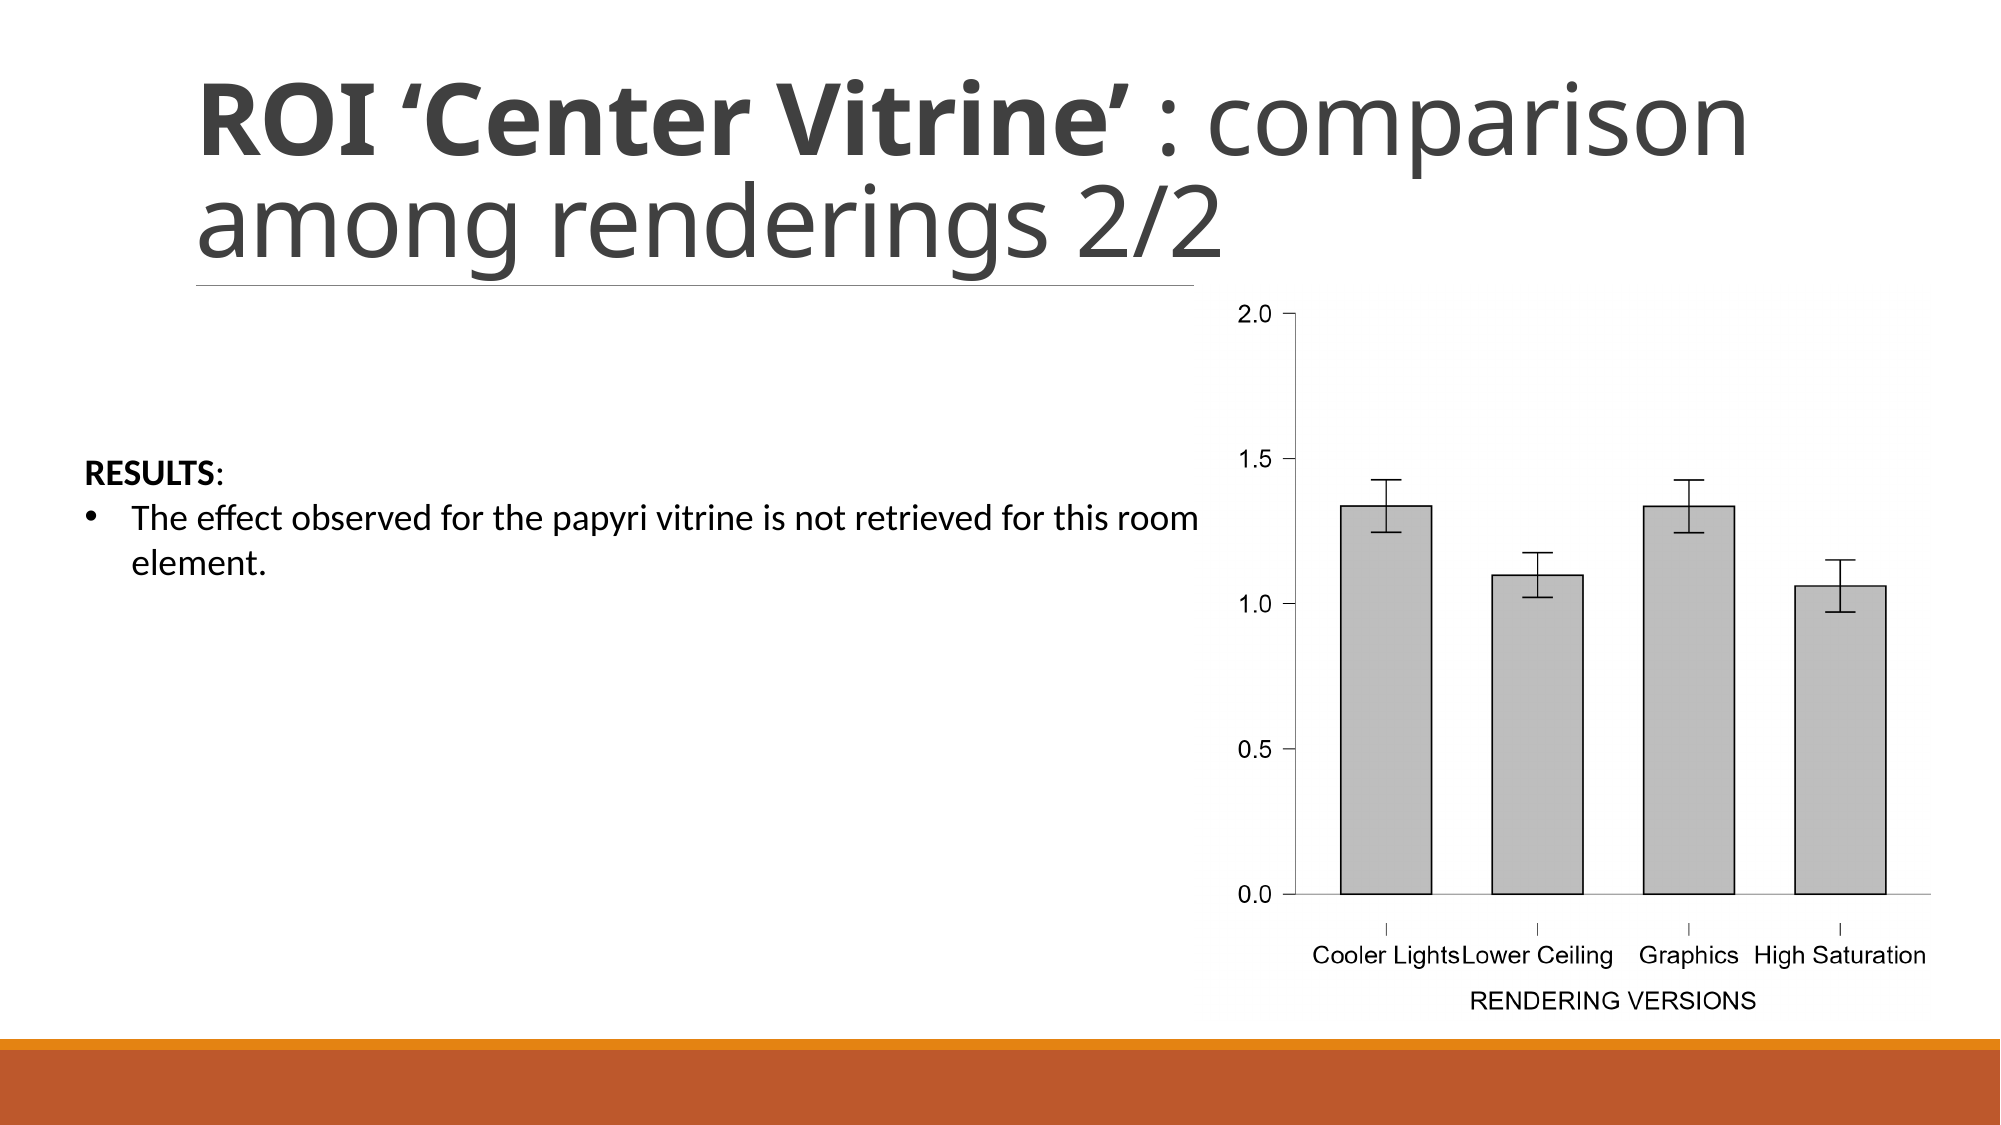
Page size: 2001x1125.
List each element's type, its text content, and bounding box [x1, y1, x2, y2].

text_box RESULTS: The effect observed for the papyri vitrine is not retrieved for this room element. [69, 440, 1191, 591]
title ROI ‘Center Vitrine’ : comparison among renderings​ 2/2 [180, 47, 1830, 285]
picture [1194, 284, 1931, 1021]
